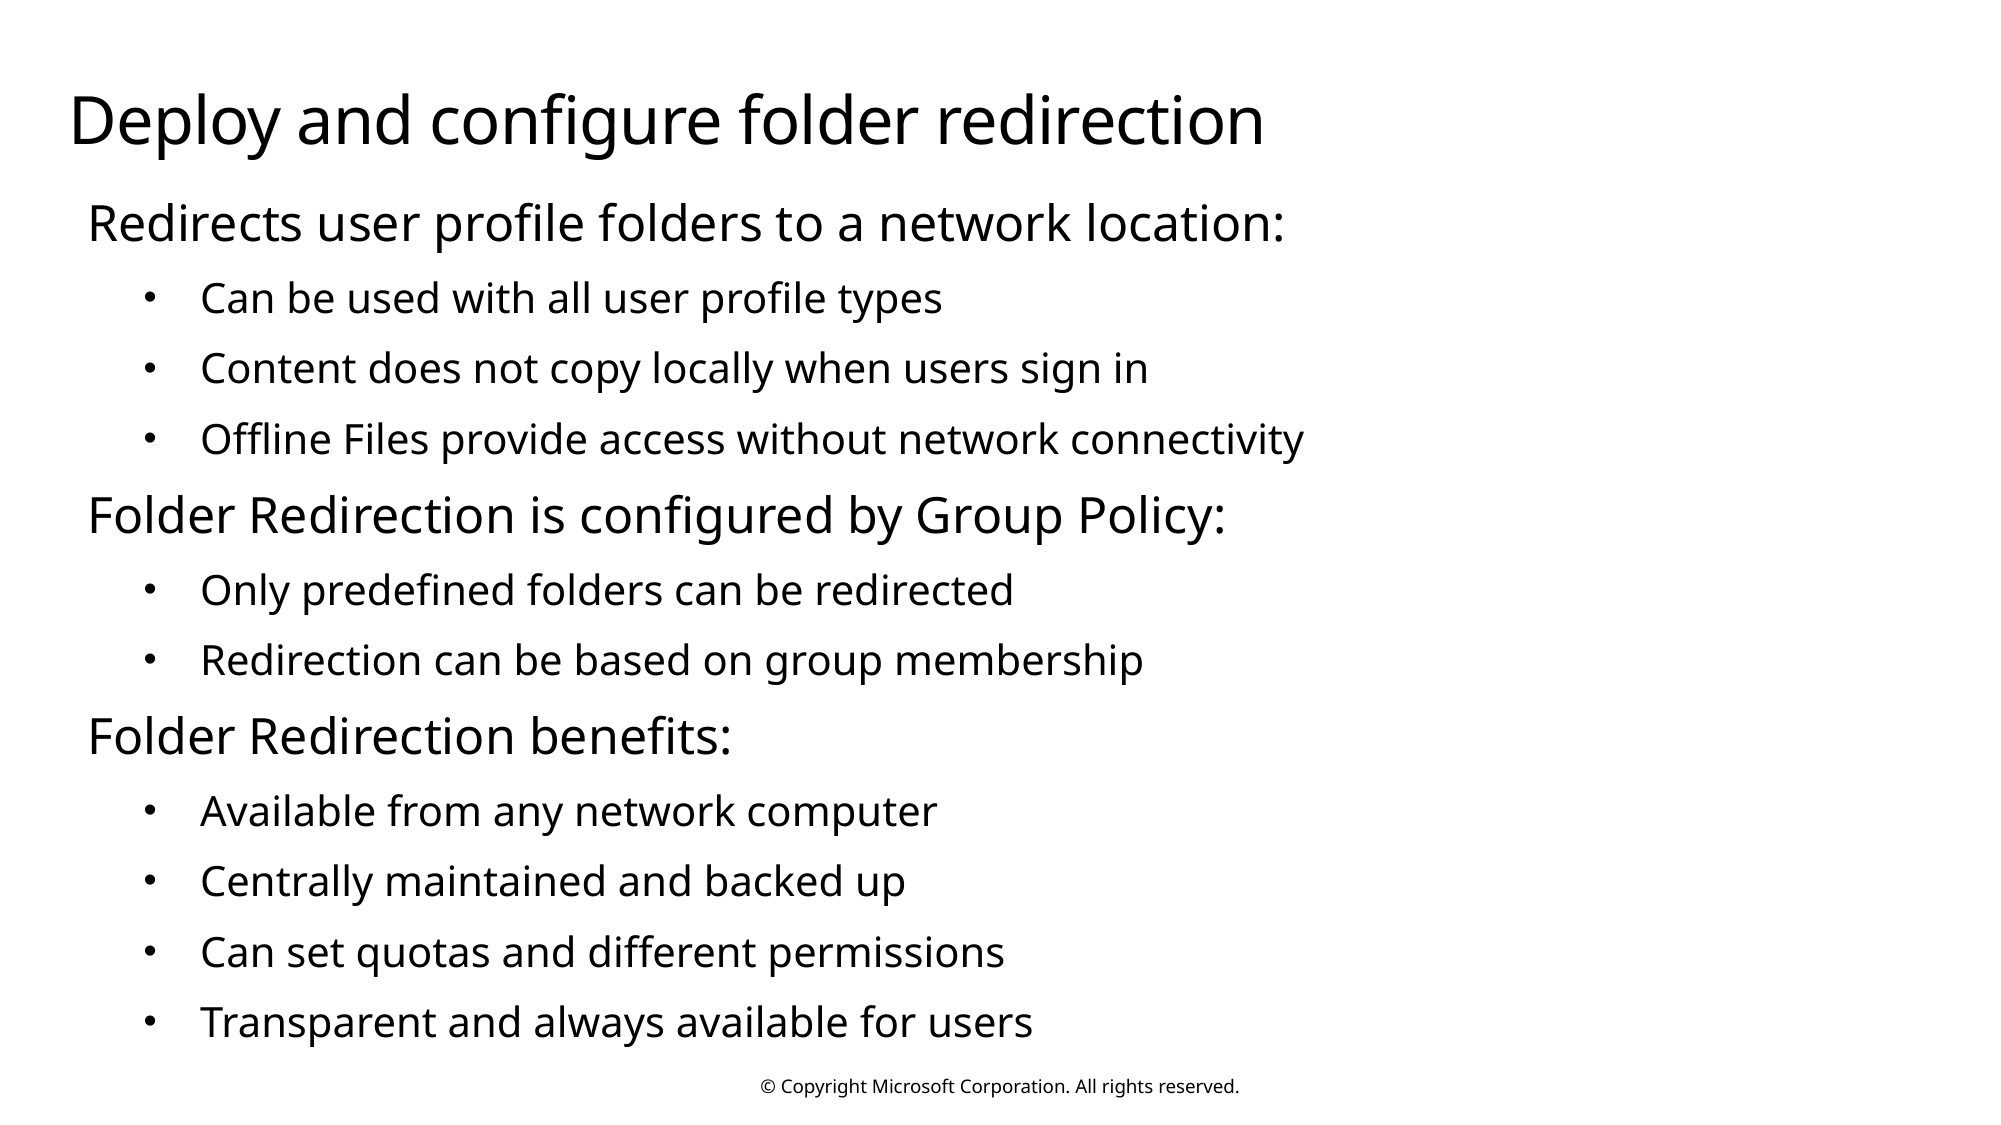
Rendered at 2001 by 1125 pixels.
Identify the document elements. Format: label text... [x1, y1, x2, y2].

title Deploy and configure folder redirection [68, 72, 1930, 176]
list Redirects user profile folders to a network location: Can be used with all user profile types Content does not copy locally when users sign in Offline Files provide access without network connectivity Folder Redirection is configured by Group Policy: Only predefined folders can be redirected Redirection can be based on group membership Folder Redirection benefits: Available from any network computer Centrally maintained and backed up Can set quotas and different permissions Transparent and always available for users [68, 176, 1930, 1075]
